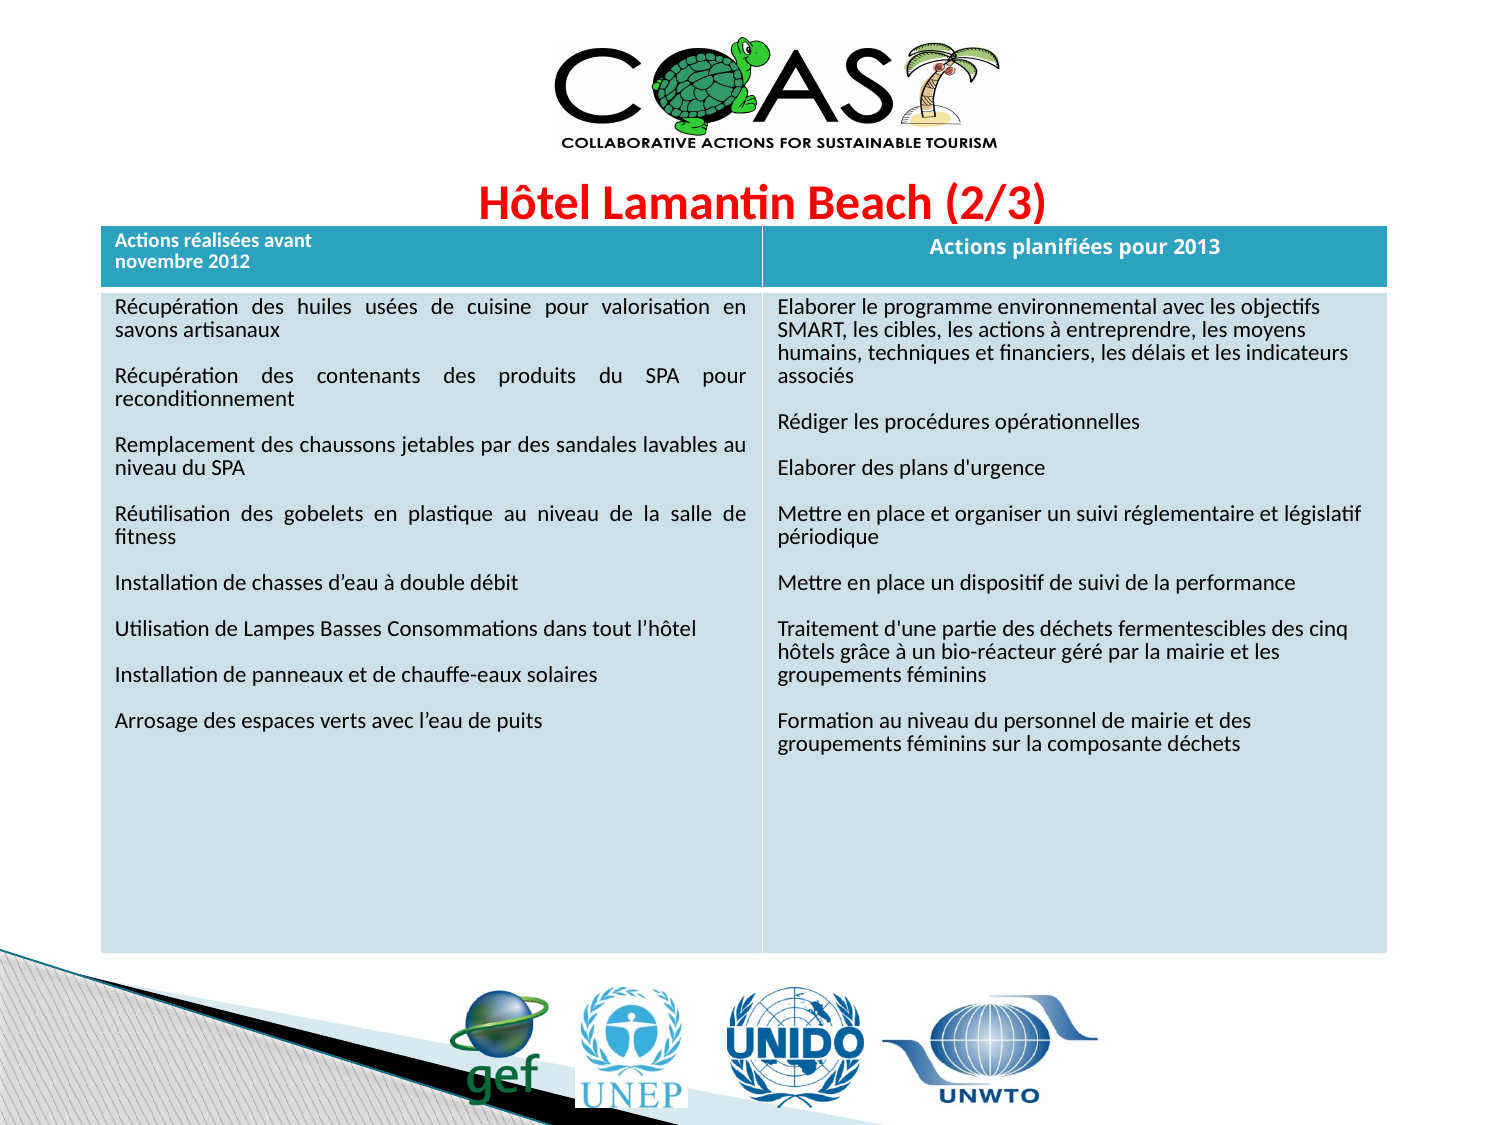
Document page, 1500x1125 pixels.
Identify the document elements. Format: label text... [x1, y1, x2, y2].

table_header Actions réalisées avant novembre 2012 [101, 226, 762, 287]
picture [877, 987, 1100, 1108]
picture [575, 987, 688, 1108]
text_box Hôtel Lamantin Beach (2/3) [87, 162, 1450, 238]
picture [727, 987, 864, 1108]
picture [447, 987, 551, 1108]
table_header Actions planifiées pour 2013 [763, 226, 1387, 287]
table_cell Elaborer le programme environnemental avec les objectifs SMART, les cibles, les actions à entreprendre, les moyens humains, techniques et financiers, les délais et les indicateurs associés Rédiger les procédures opérationnelles Elaborer des plans d'urgence Mettre en place et organiser un suivi réglementaire et législatif périodique Mettre en place un dispositif de suivi de la performance Traitement d'une partie des déchets fermentescibles des cinq hôtels grâce à un bio-réacteur géré par la mairie et les groupements féminins Formation au niveau du personnel de mairie et des groupements féminins sur la composante déchets [763, 293, 1387, 953]
table_cell Récupération des huiles usées de cuisine pour valorisation en savons artisanaux Récupération des contenants des produits du SPA pour reconditionnement Remplacement des chaussons jetables par des sandales lavables au niveau du SPA Réutilisation des gobelets en plastique au niveau de la salle de fitness Installation de chasses d’eau à double débit Utilisation de Lampes Basses Consommations dans tout l’hôtel Installation de panneaux et de chauffe-eaux solaires Arrosage des espaces verts avec l’eau de puits [101, 293, 762, 953]
picture [549, 37, 1000, 148]
